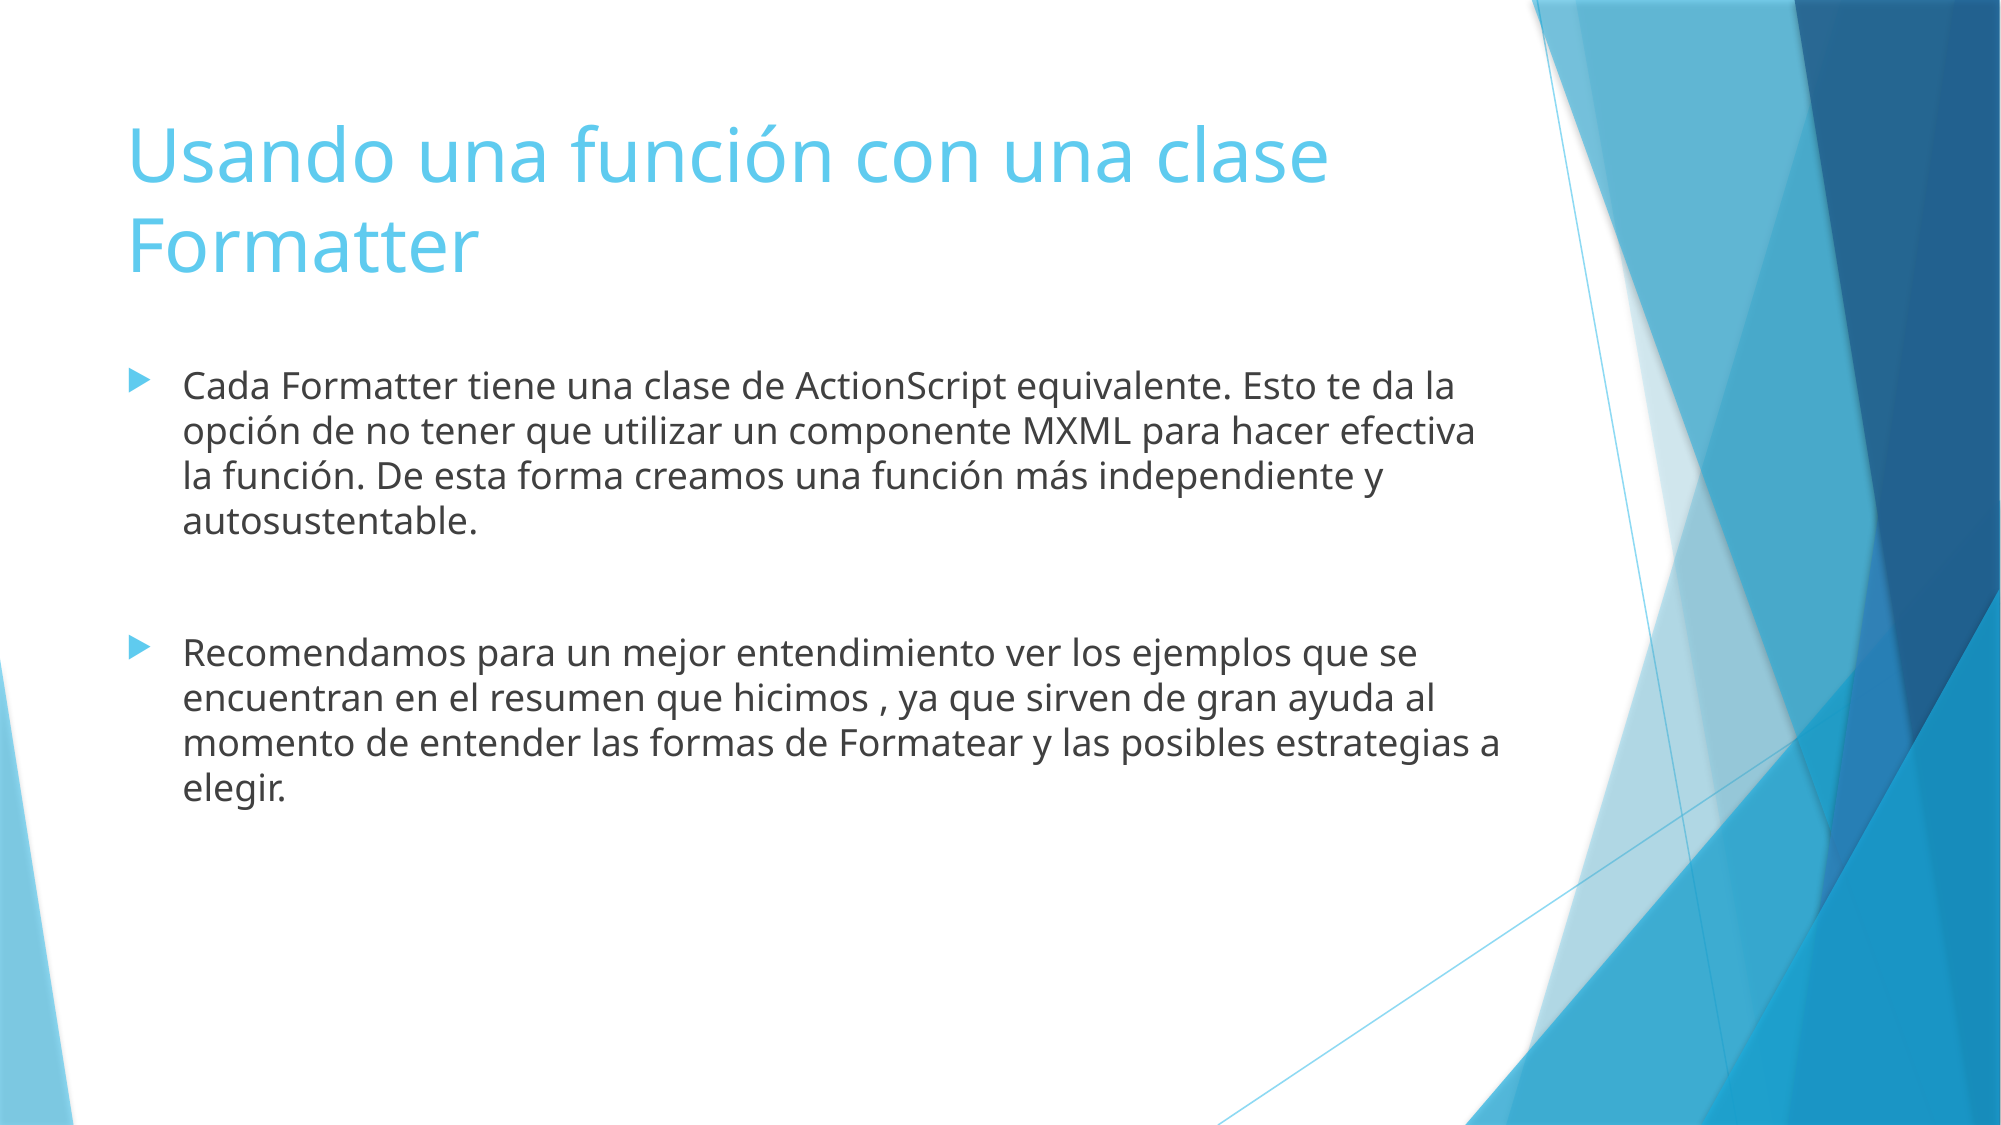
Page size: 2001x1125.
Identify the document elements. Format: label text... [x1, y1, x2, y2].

list Cada Formatter tiene una clase de ActionScript equivalente. Esto te da la opción de no tener que utilizar un componente MXML para hacer efectiva la función. De esta forma creamos una función más independiente y autosustentable. Recomendamos para un mejor entendimiento ver los ejemplos que se encuentran en el resumen que hicimos , ya que sirven de gran ayuda al momento de entender las formas de Formatear y las posibles estrategias a elegir. [111, 354, 1522, 992]
title Usando una función con una clase Formatter [111, 99, 1522, 317]
